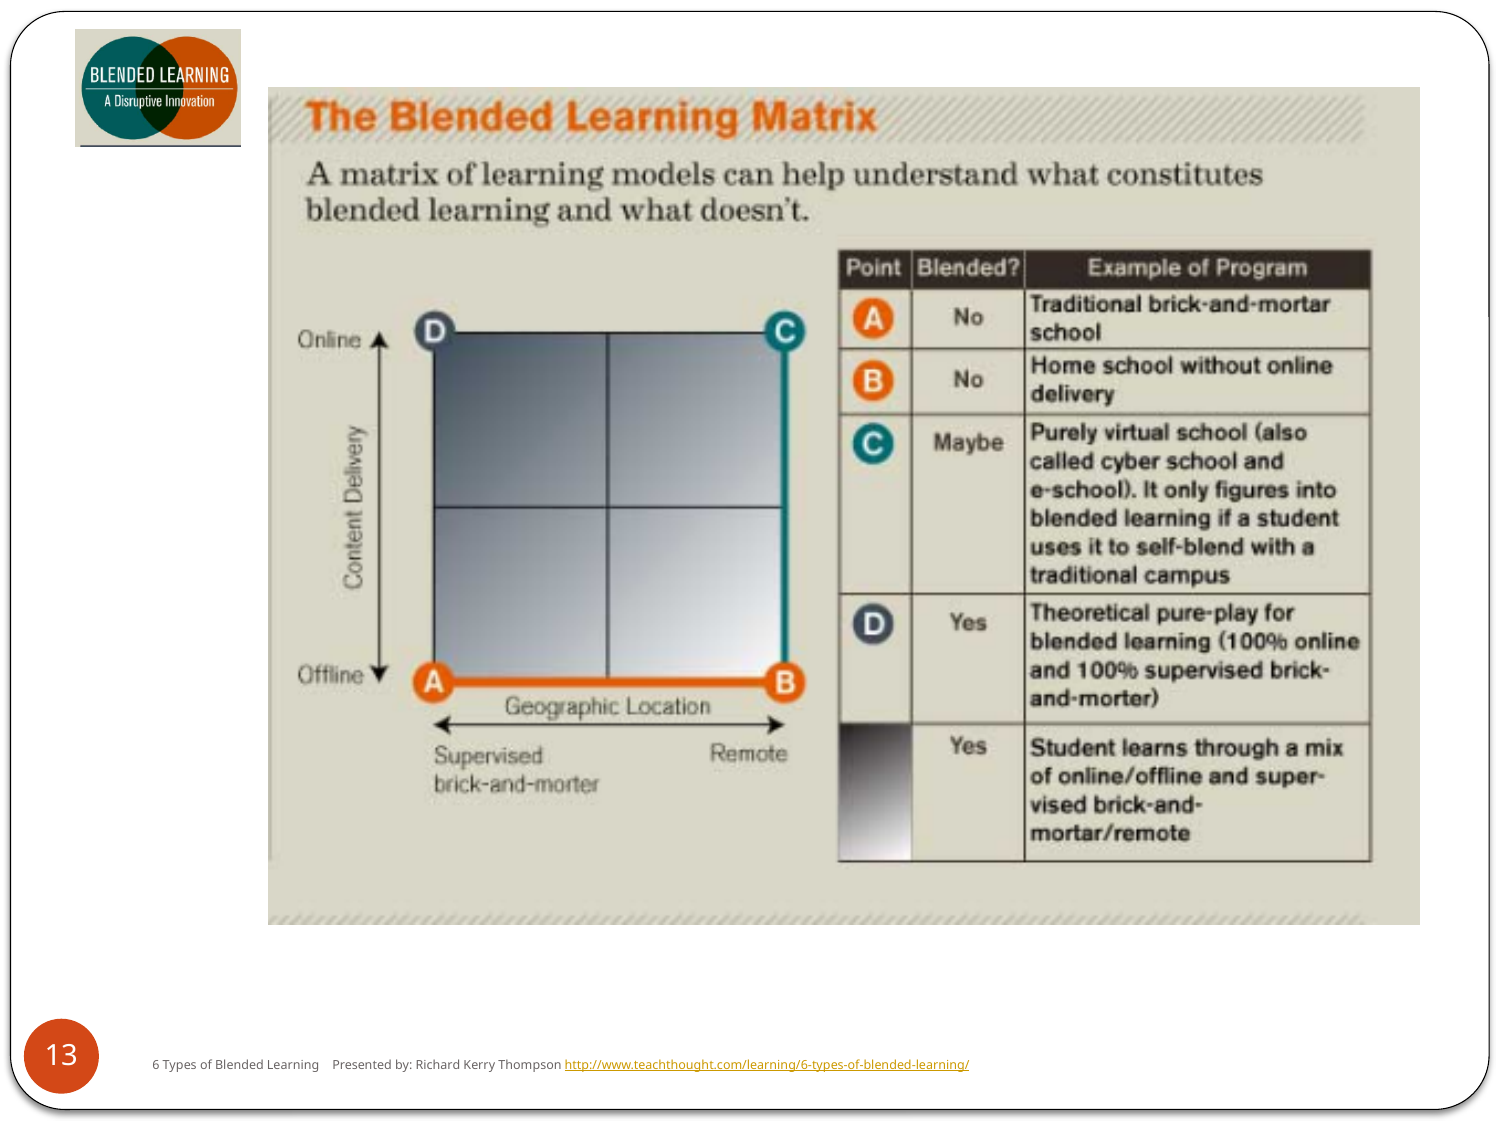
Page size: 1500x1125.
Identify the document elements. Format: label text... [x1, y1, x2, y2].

slide_number 13 [23, 1018, 99, 1094]
footer 6 Types of Blended Learning Presented by: Richard Kerry Thompson http://www.teachthought.com/learning/6-types-of-blended-learning/ [137, 1042, 988, 1103]
picture [74, 28, 242, 147]
picture [267, 87, 1420, 926]
